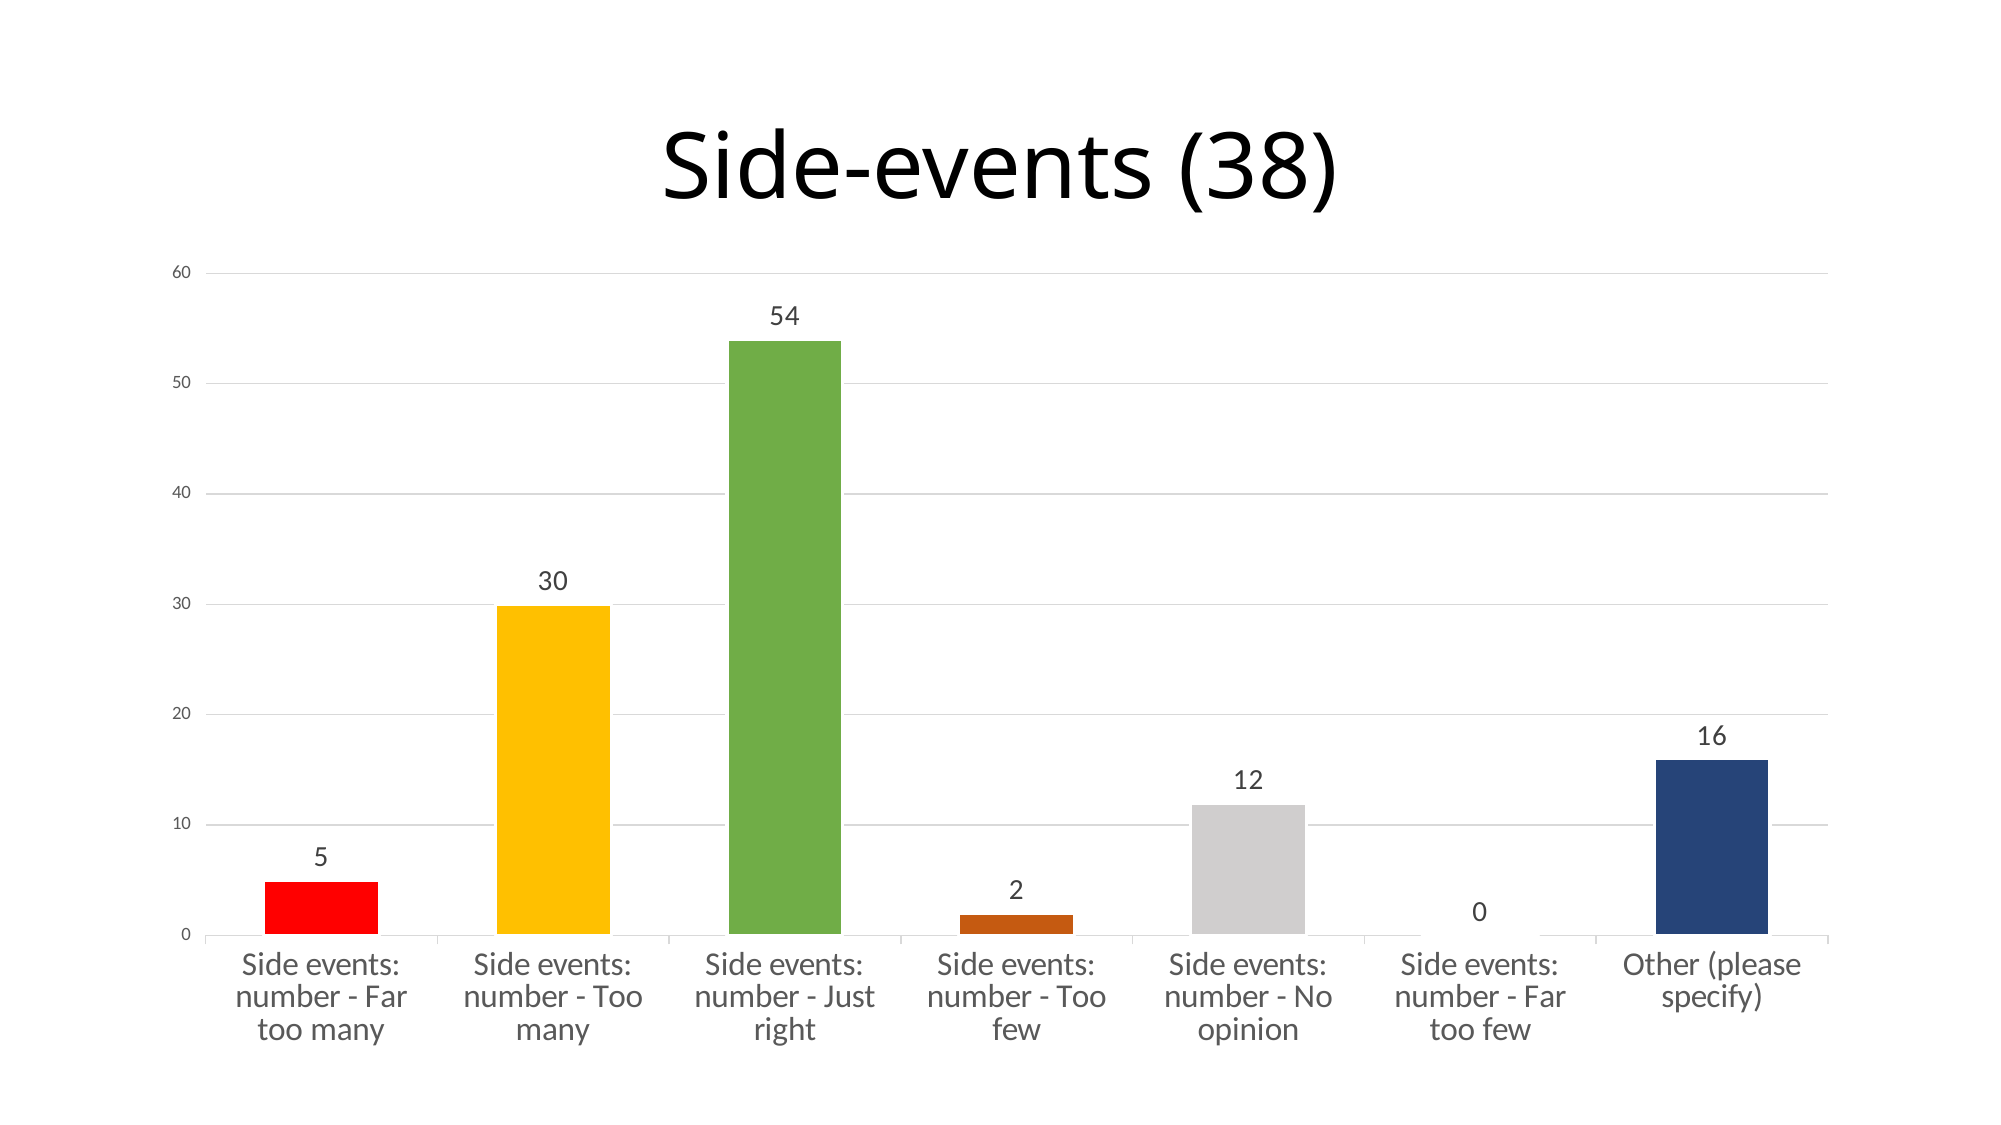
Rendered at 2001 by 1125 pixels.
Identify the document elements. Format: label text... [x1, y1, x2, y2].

chart [137, 214, 1863, 1066]
title Side-events (38) [137, 59, 1863, 214]
